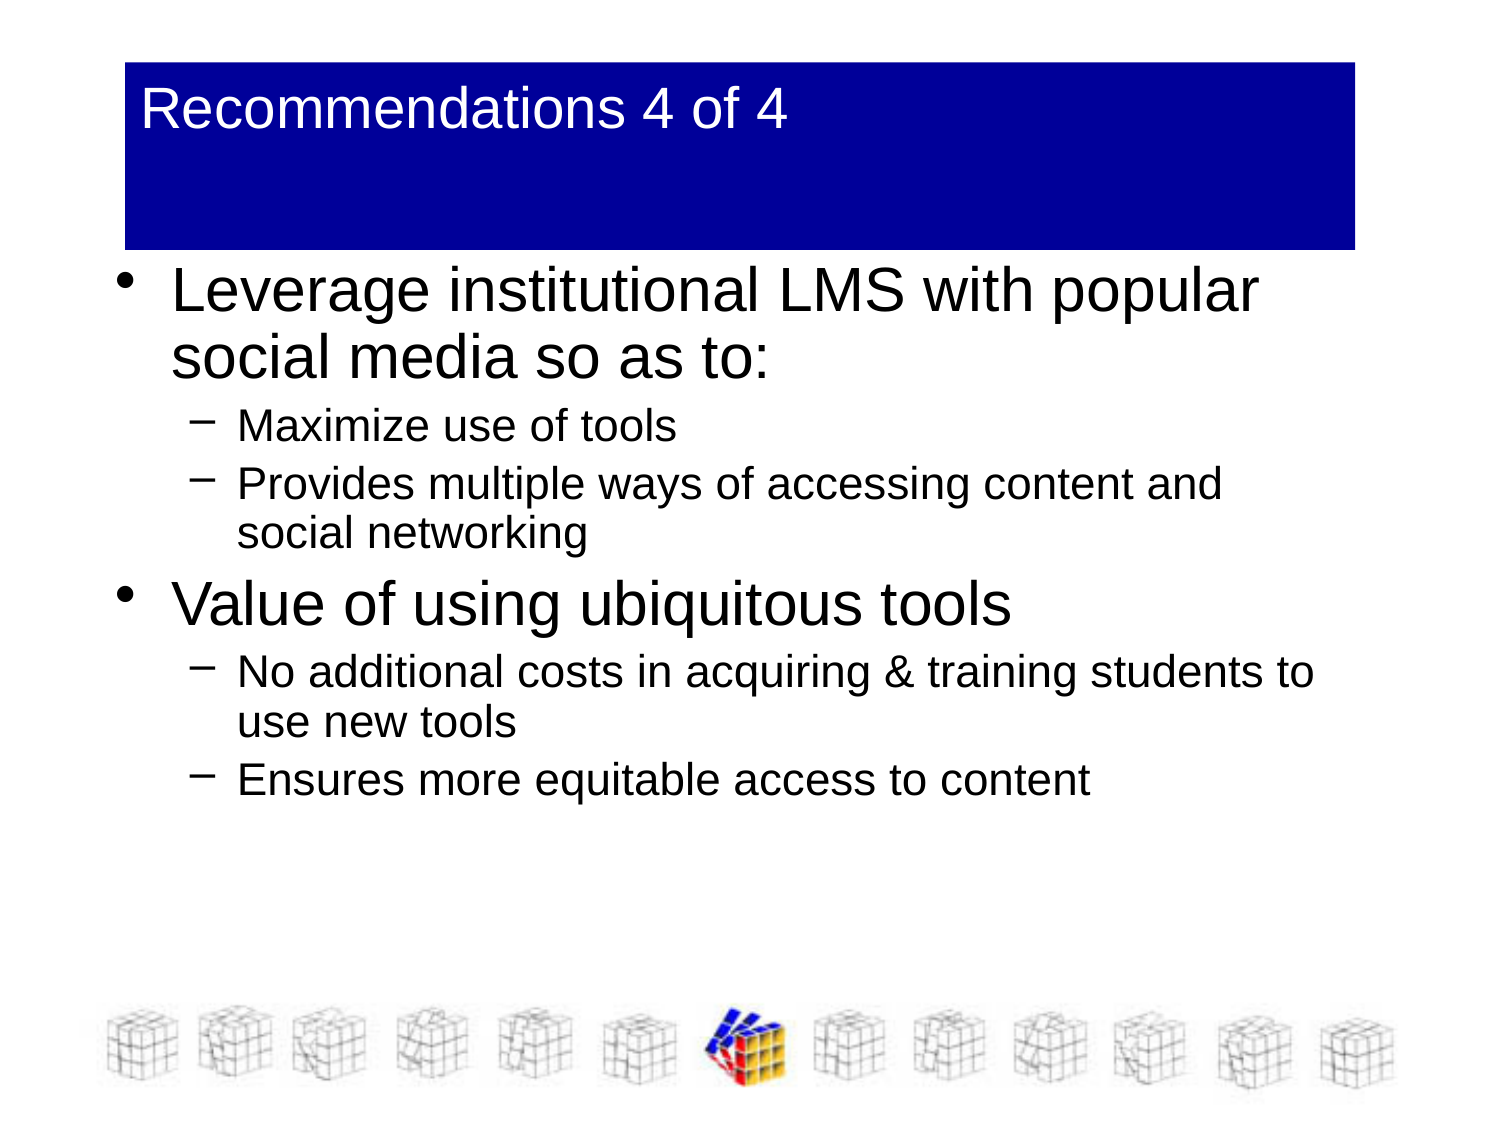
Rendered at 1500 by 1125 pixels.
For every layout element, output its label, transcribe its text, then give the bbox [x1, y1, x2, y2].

title Recommendations 4 of 4 [124, 62, 1356, 249]
picture [64, 987, 1442, 1125]
list Leverage institutional LMS with popular social media so as to: Maximize use of tools Provides multiple ways of accessing content and social networking Value of using ubiquitous tools No additional costs in acquiring & training students to use new tools Ensures more equitable access to content [99, 249, 1363, 1081]
